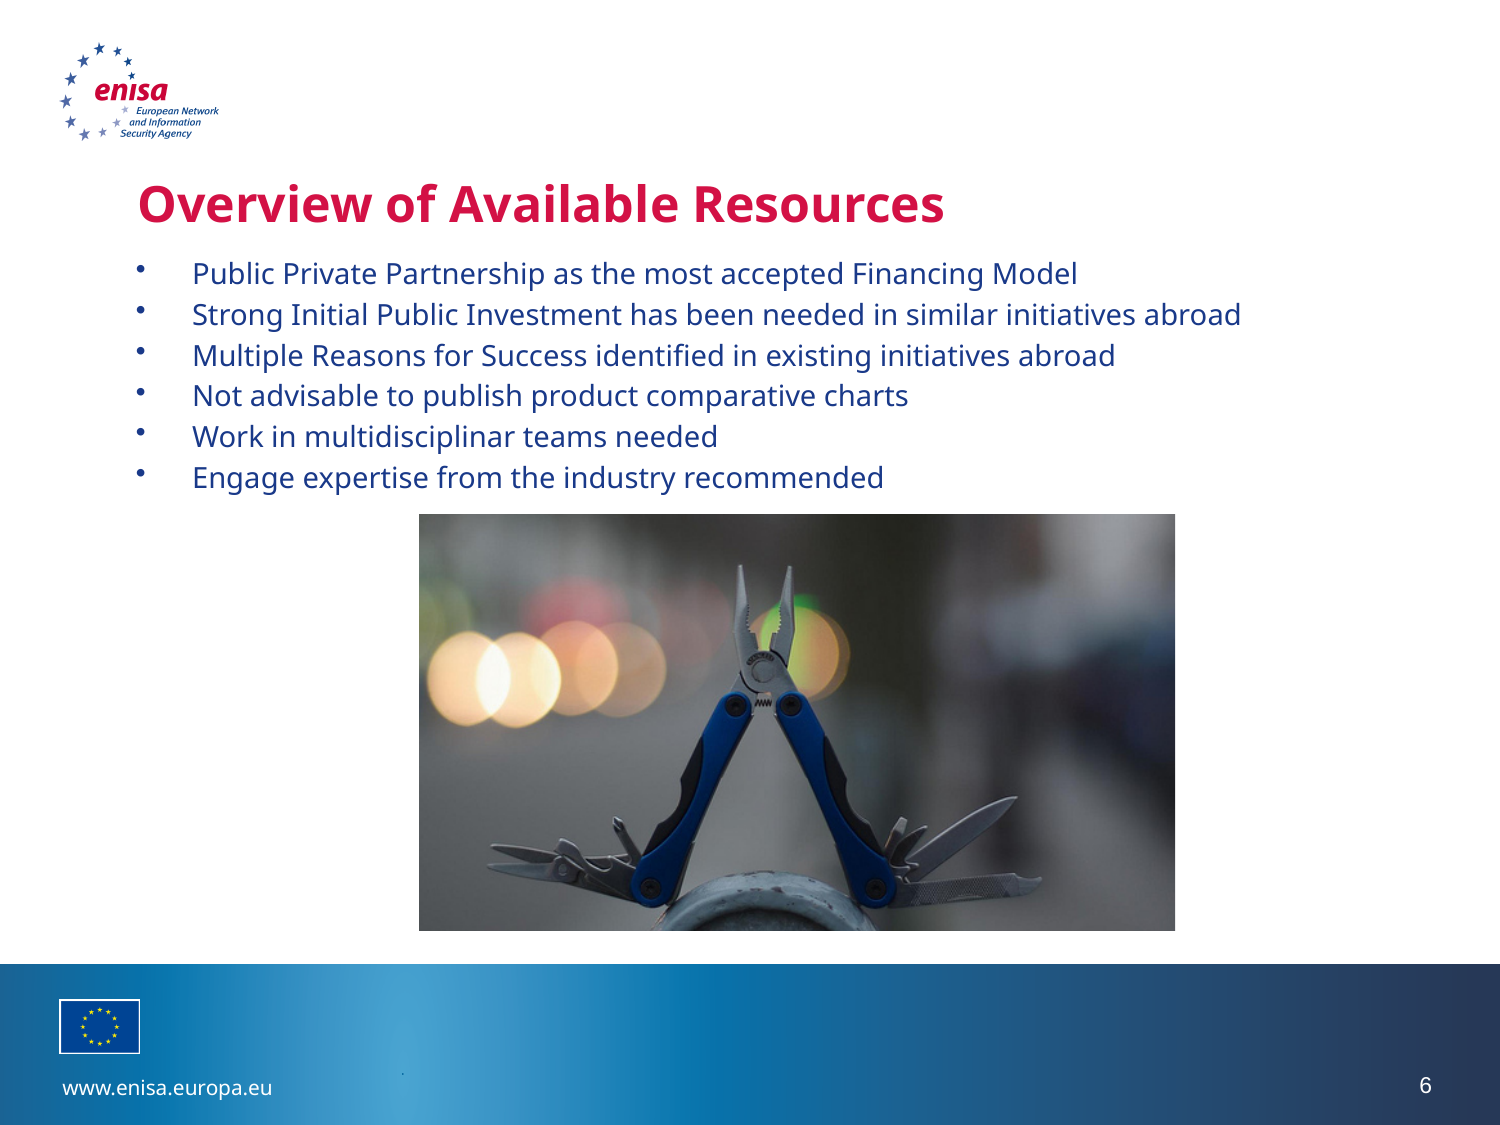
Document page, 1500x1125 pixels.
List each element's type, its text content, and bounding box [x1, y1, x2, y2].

picture [59, 42, 219, 141]
picture [180, 964, 669, 1125]
title Overview of Available Resources [137, 172, 1438, 350]
picture [716, 964, 1500, 1125]
list Public Private Partnership as the most accepted Financing Model Strong Initial Public Investment has been needed in similar initiatives abroad Multiple Reasons for Success identified in existing initiatives abroad Not advisable to publish product comparative charts Work in multidisciplinar teams needed Engage expertise from the industry recommended [135, 255, 1436, 539]
picture [418, 513, 1176, 931]
picture [0, 964, 146, 1125]
picture [710, 964, 714, 1125]
